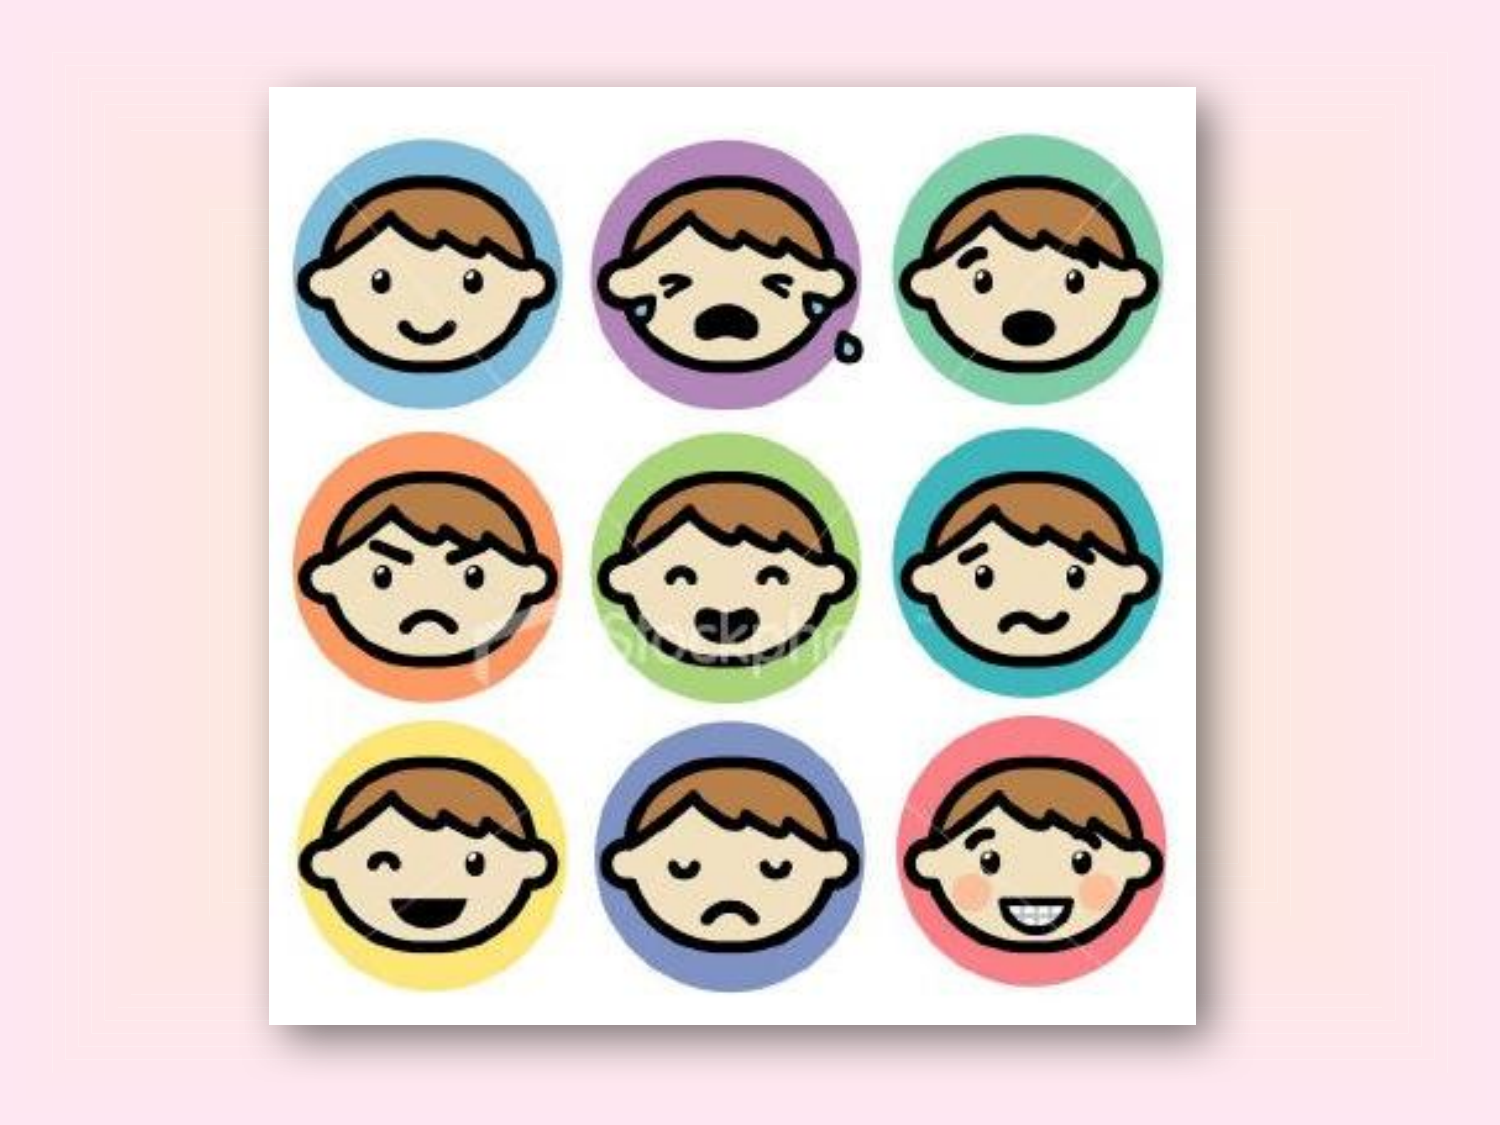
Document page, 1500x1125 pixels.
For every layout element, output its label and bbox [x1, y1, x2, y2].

picture [269, 86, 1196, 1025]
